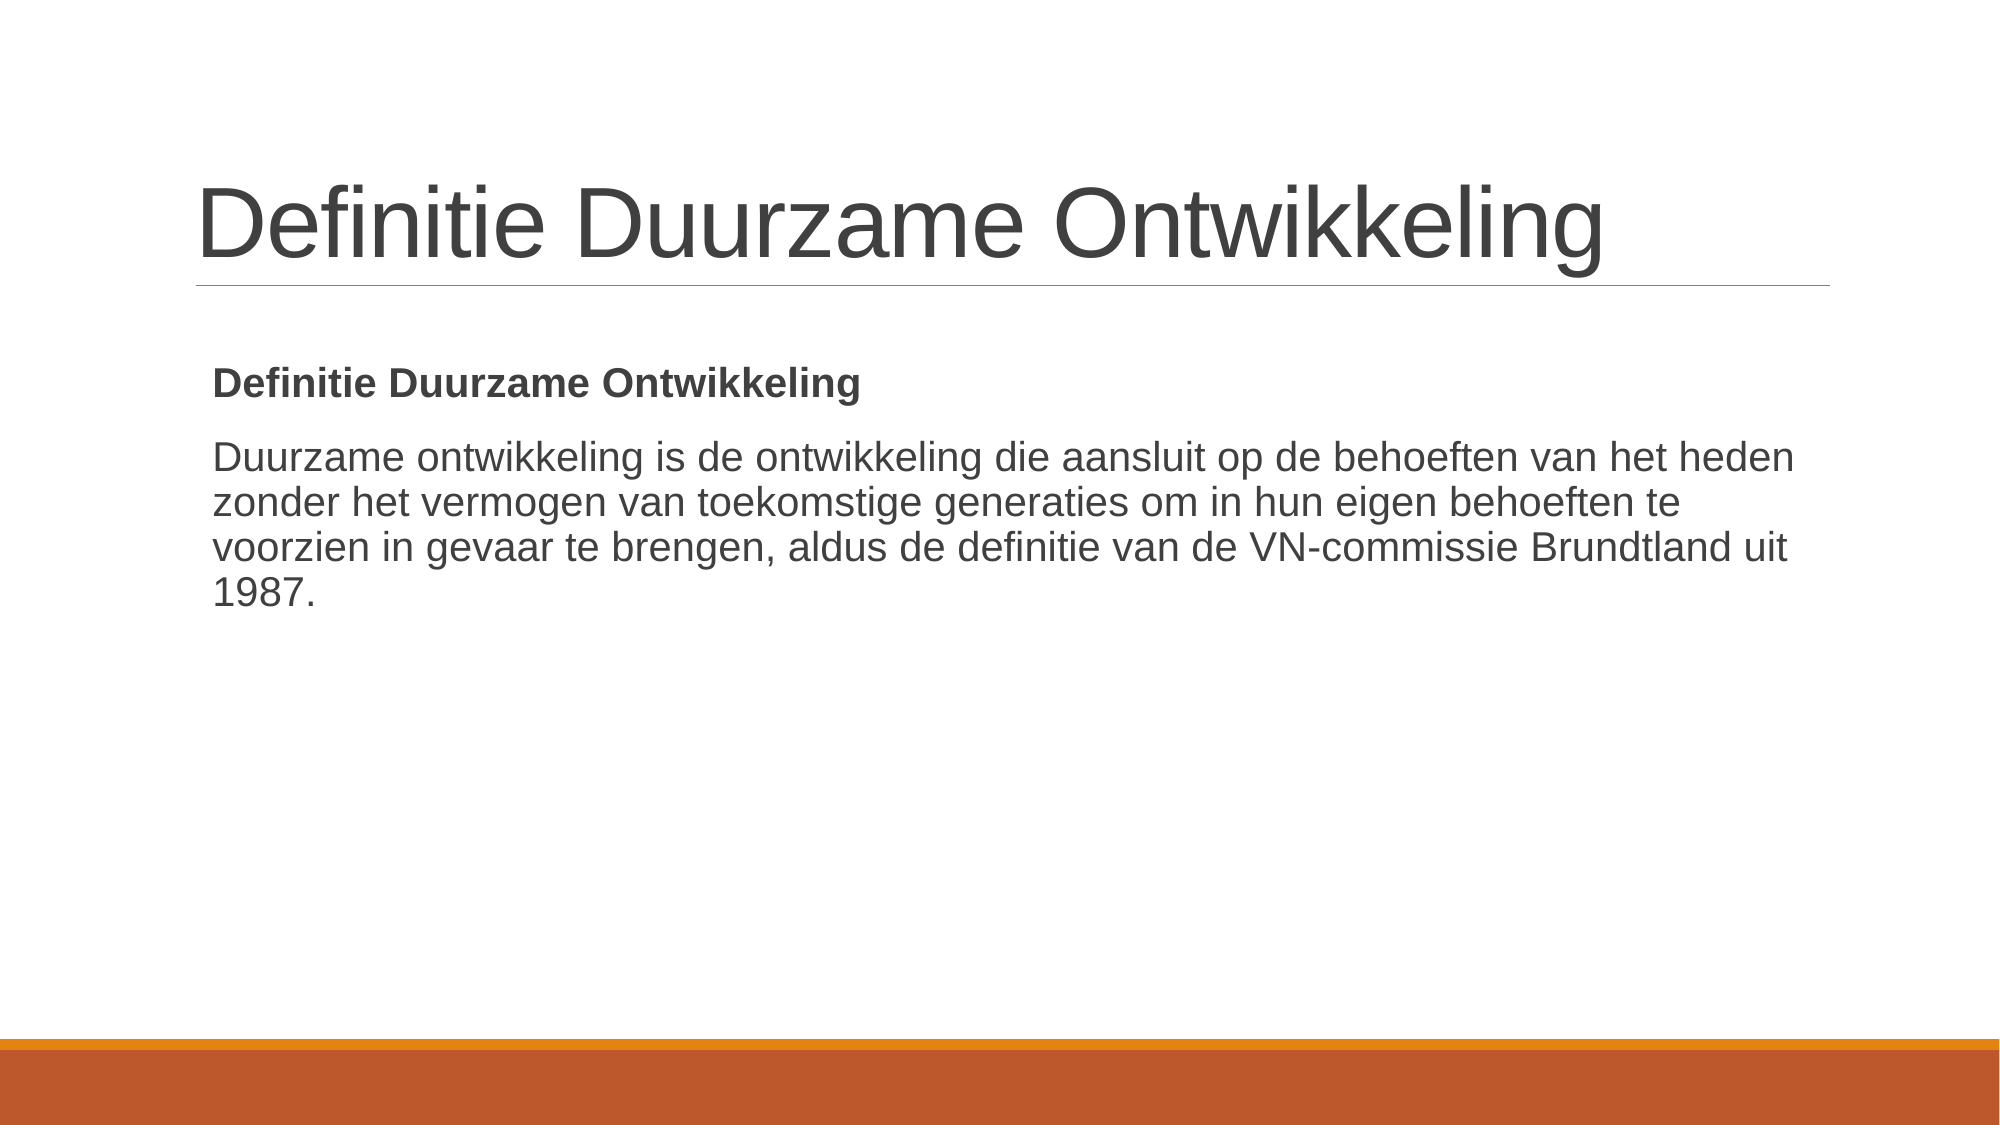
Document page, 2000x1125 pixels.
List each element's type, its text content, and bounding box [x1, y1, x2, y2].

title Definitie Duurzame Ontwikkeling [179, 47, 1830, 285]
list Definitie Duurzame Ontwikkeling Duurzame ontwikkeling is de ontwikkeling die aansluit op de behoeften van het heden zonder het vermogen van toekomstige generaties om in hun eigen behoeften te voorzien in gevaar te brengen, aldus de definitie van de VN-commissie Brundtland uit 1987. [212, 275, 1839, 1013]
